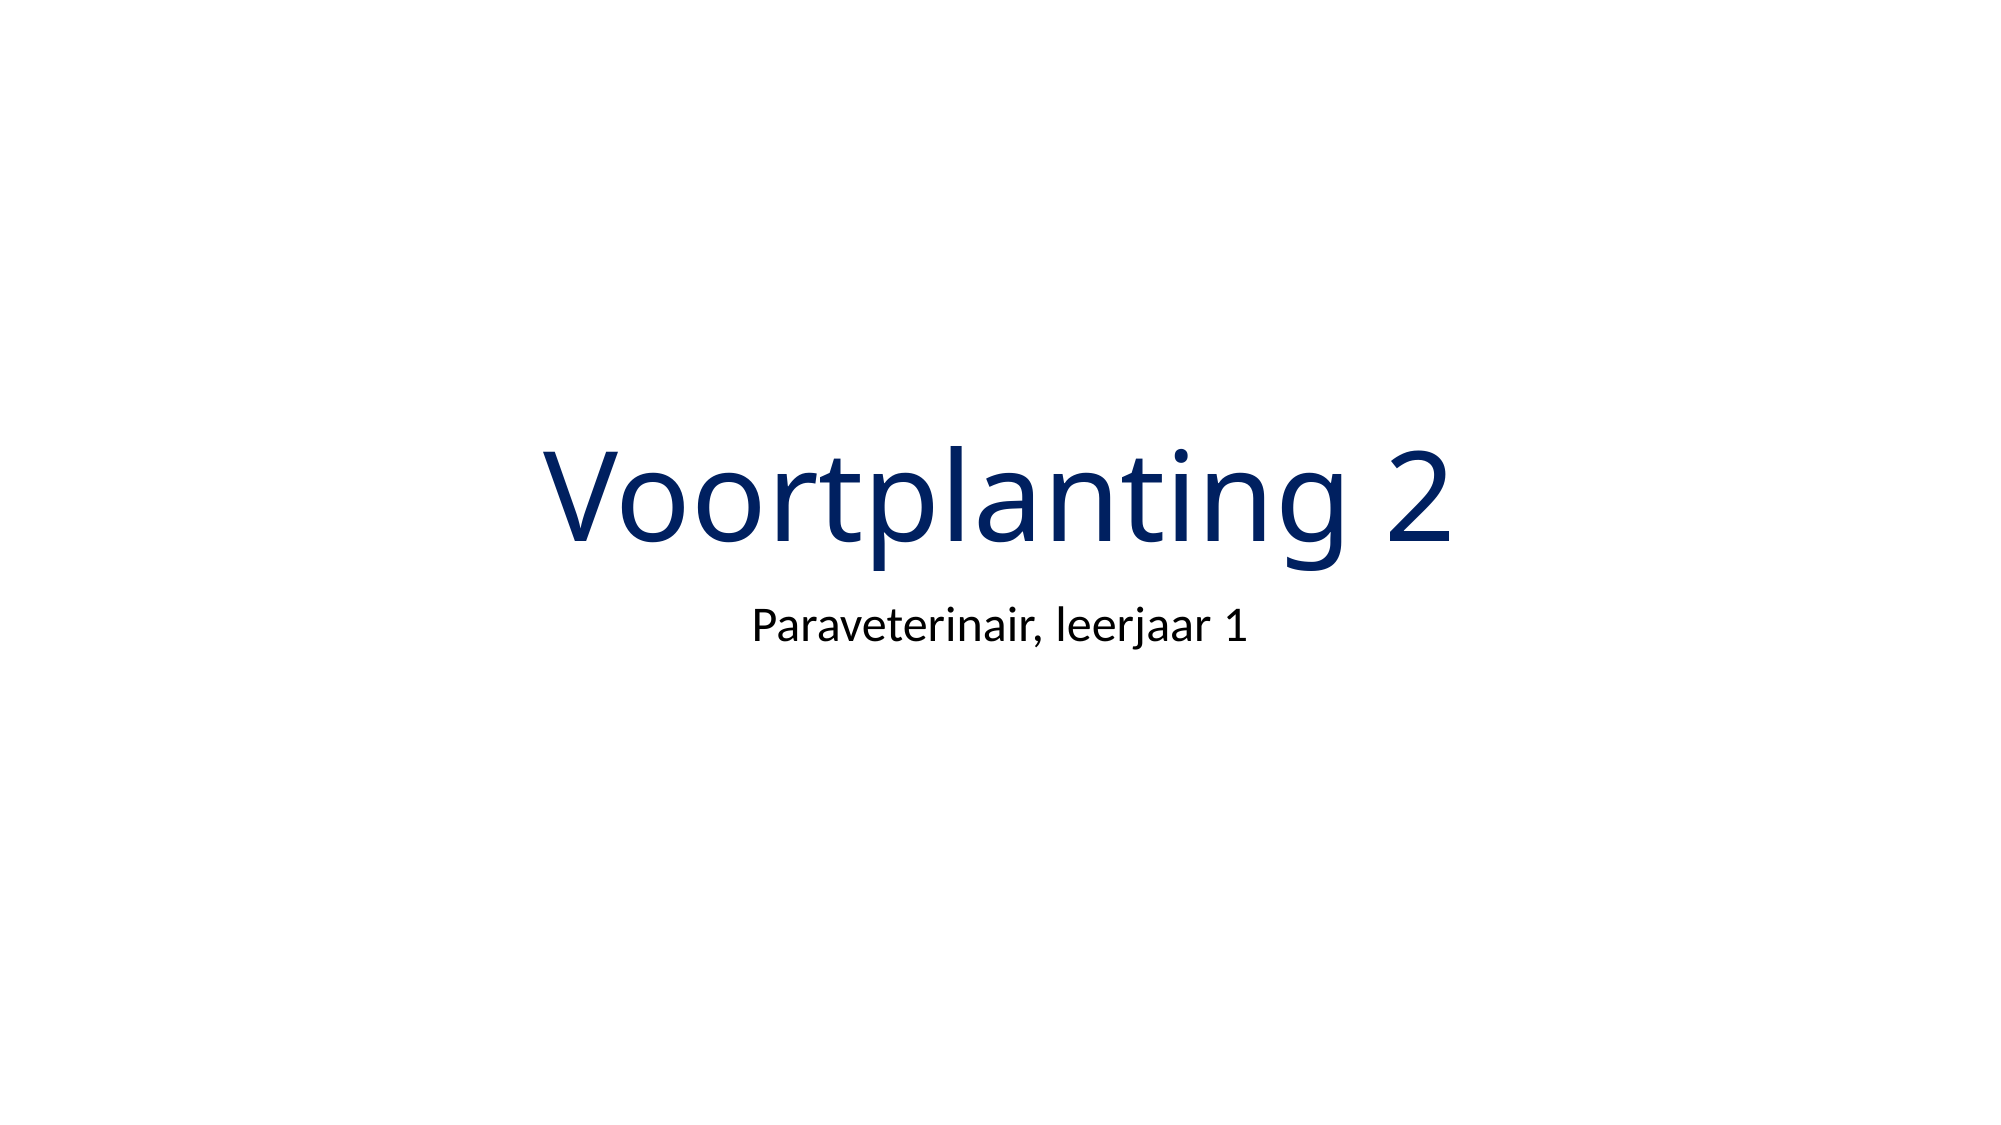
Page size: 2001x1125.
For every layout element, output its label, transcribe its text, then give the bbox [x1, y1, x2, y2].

title Voortplanting 2 [249, 184, 1750, 576]
subtitle Paraveterinair, leerjaar 1 [249, 590, 1750, 863]
